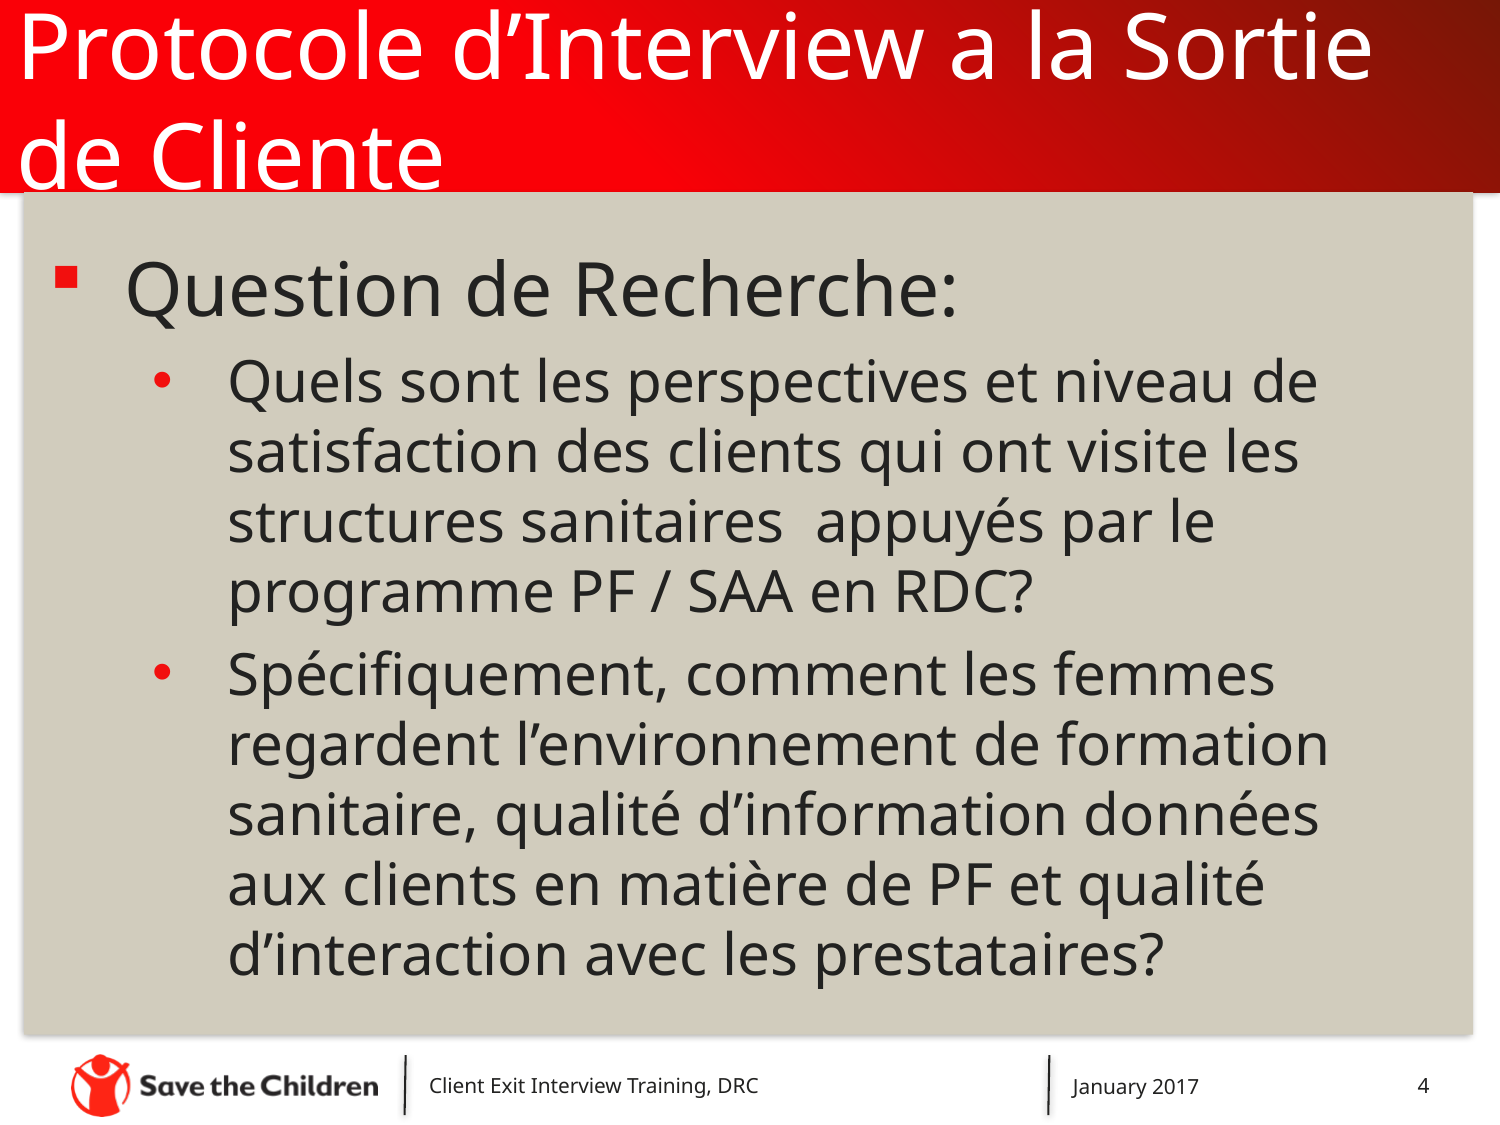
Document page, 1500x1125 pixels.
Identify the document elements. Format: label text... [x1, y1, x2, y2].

title Protocole d’Interview a la Sortie de Cliente [16, 33, 1475, 163]
picture [71, 1054, 378, 1117]
slide_number 4 [1317, 1056, 1445, 1117]
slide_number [1057, 1056, 1317, 1117]
list Question de Recherche: Quels sont les perspectives et niveau de satisfaction des clients qui ont visite les structures sanitaires appuyés par le programme PF / SAA en RDC? Spécifiquement, comment les femmes regardent l’environnement de formation sanitaire, qualité d’information données aux clients en matière de PF et qualité d’interaction avec les prestataires? [49, 241, 1407, 988]
footer Client Exit Interview Training, DRC [414, 1056, 1042, 1117]
